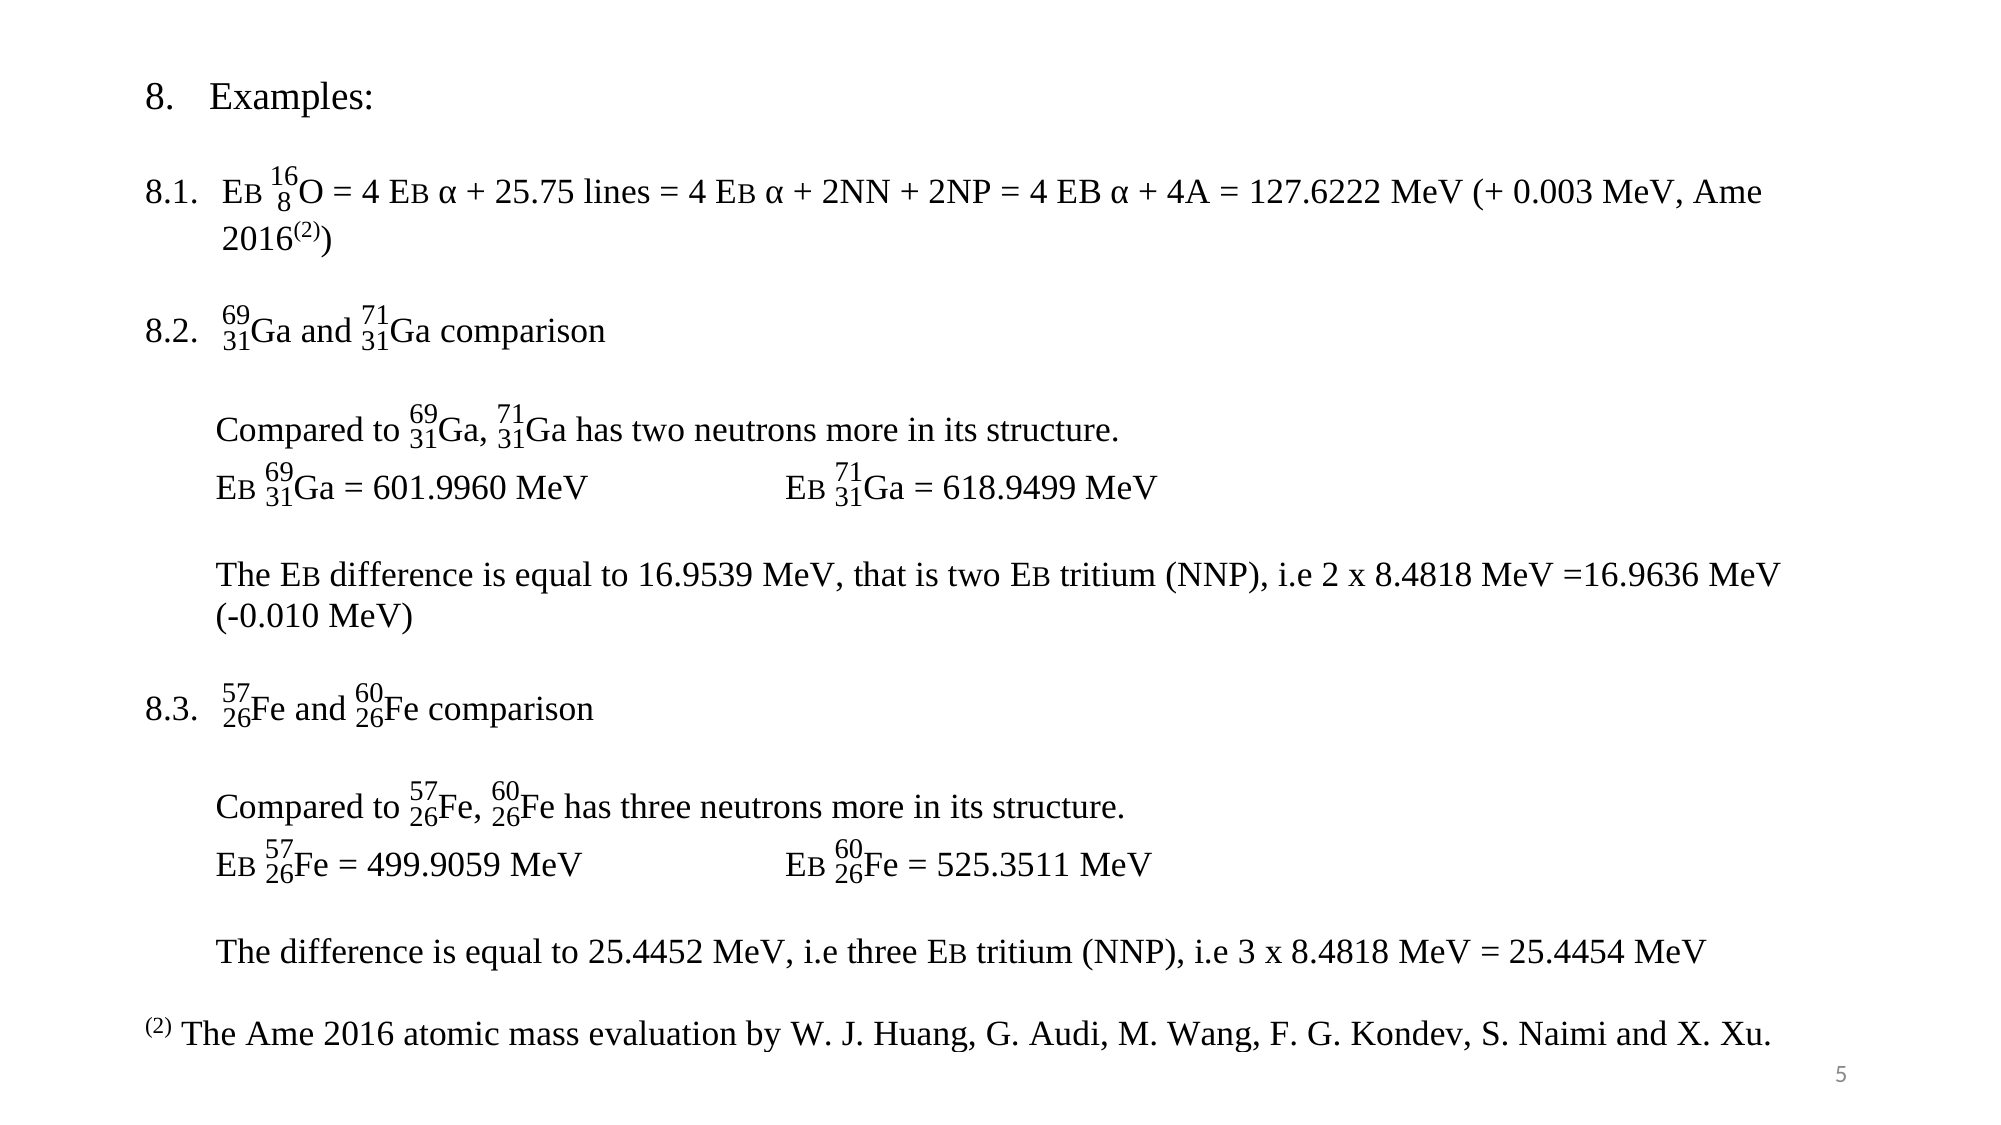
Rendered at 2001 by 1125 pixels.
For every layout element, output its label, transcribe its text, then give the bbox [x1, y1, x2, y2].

slide_number 5 [1412, 1042, 1863, 1103]
picture [145, 73, 1858, 1052]
